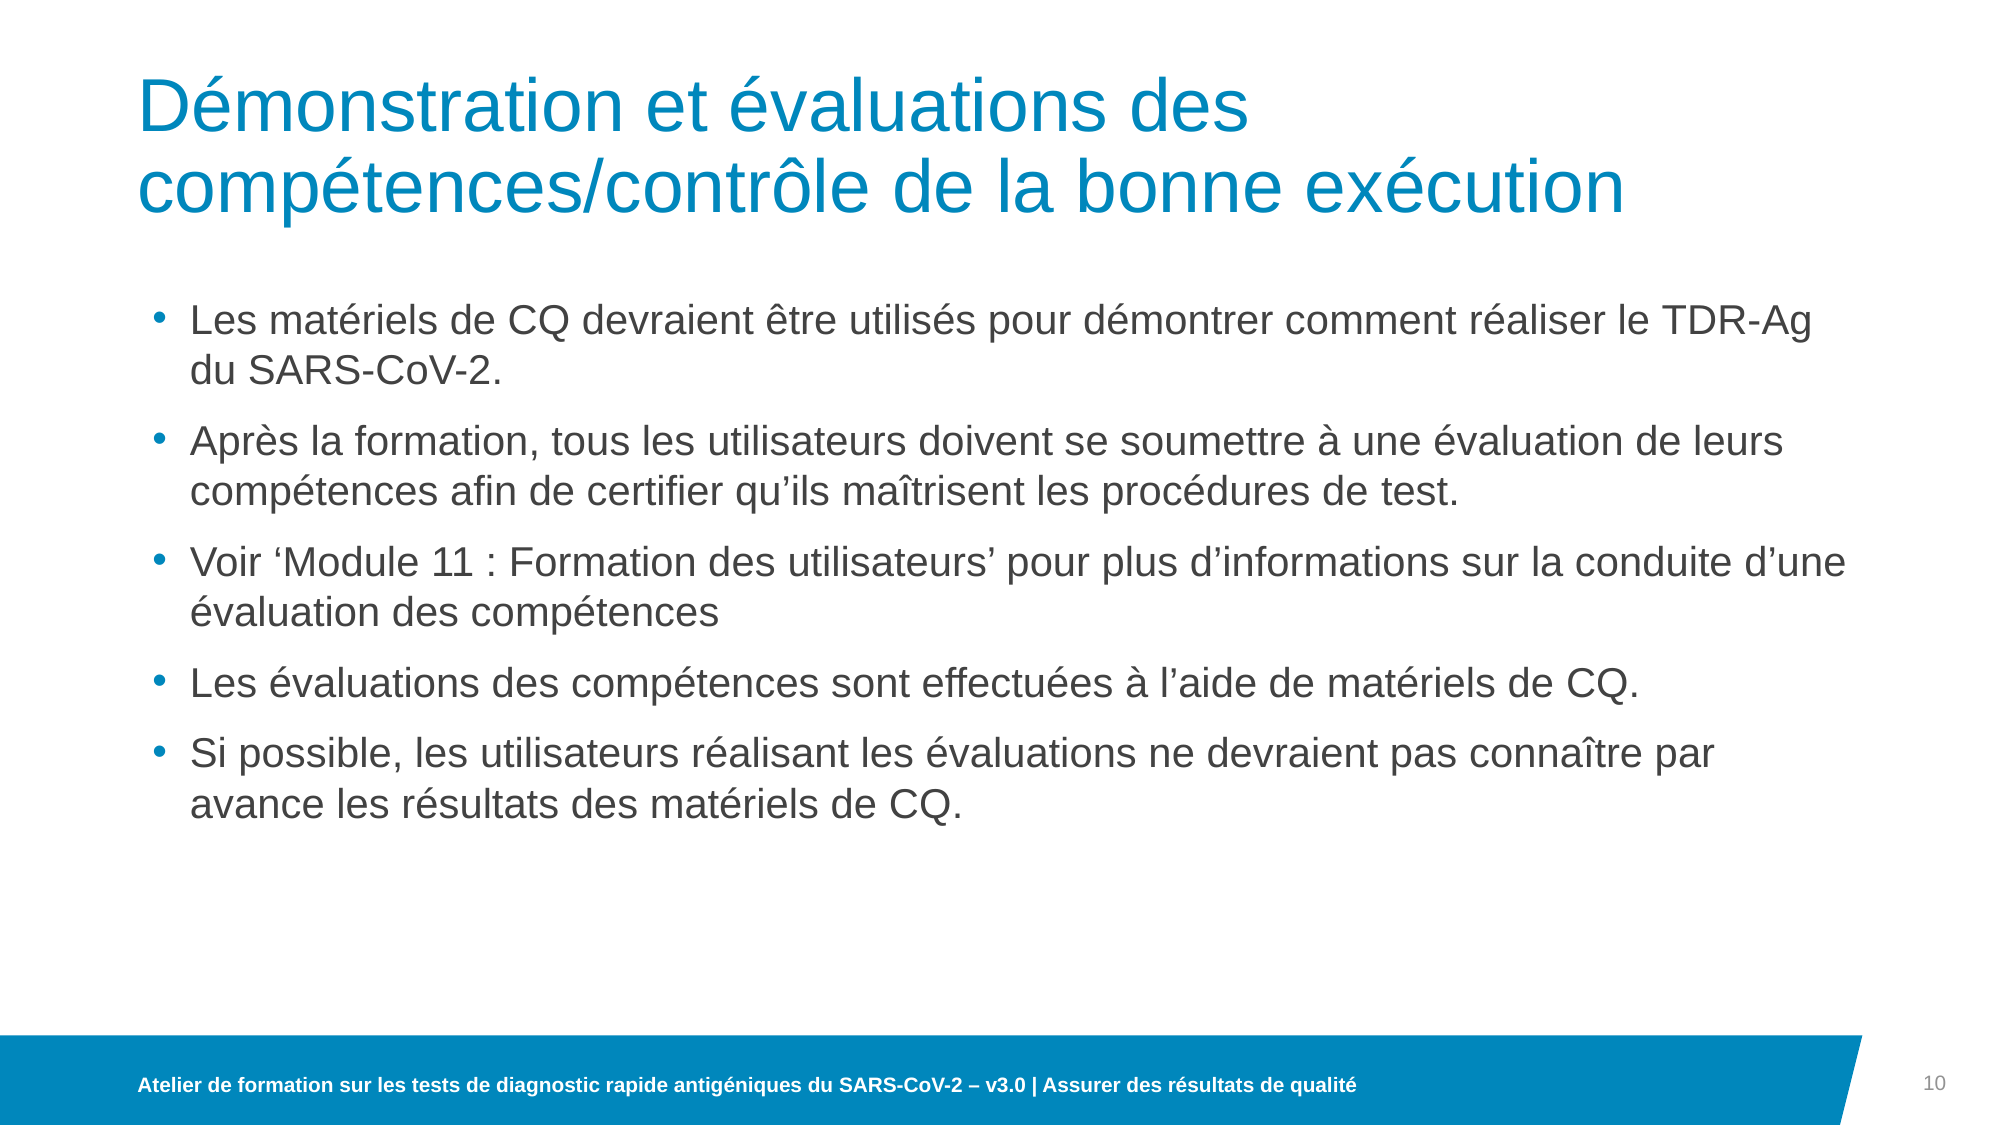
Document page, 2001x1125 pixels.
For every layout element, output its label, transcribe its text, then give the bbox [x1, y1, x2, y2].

list Les matériels de CQ devraient être utilisés pour démontrer comment réaliser le TDR-Ag du SARS-CoV-2. Après la formation, tous les utilisateurs doivent se soumettre à une évaluation de leurs compétences afin de certifier qu’ils maîtrisent les procédures de test. Voir ‘Module 11 : Formation des utilisateurs’ pour plus d’informations sur la conduite d’une évaluation des compétences Les évaluations des compétences sont effectuées à l’aide de matériels de CQ. Si possible, les utilisateurs réalisant les évaluations ne devraient pas connaître par avance les résultats des matériels de CQ. [137, 284, 1863, 1014]
footer Atelier de formation sur les tests de diagnostic rapide antigéniques du SARS-CoV-2 – v3.0 | Assurer des résultats de qualité [137, 1042, 1442, 1125]
slide_number 10 [1862, 1035, 1947, 1125]
title Démonstration et évaluations des compétences/contrôle de la bonne exécution [137, 73, 1863, 229]
